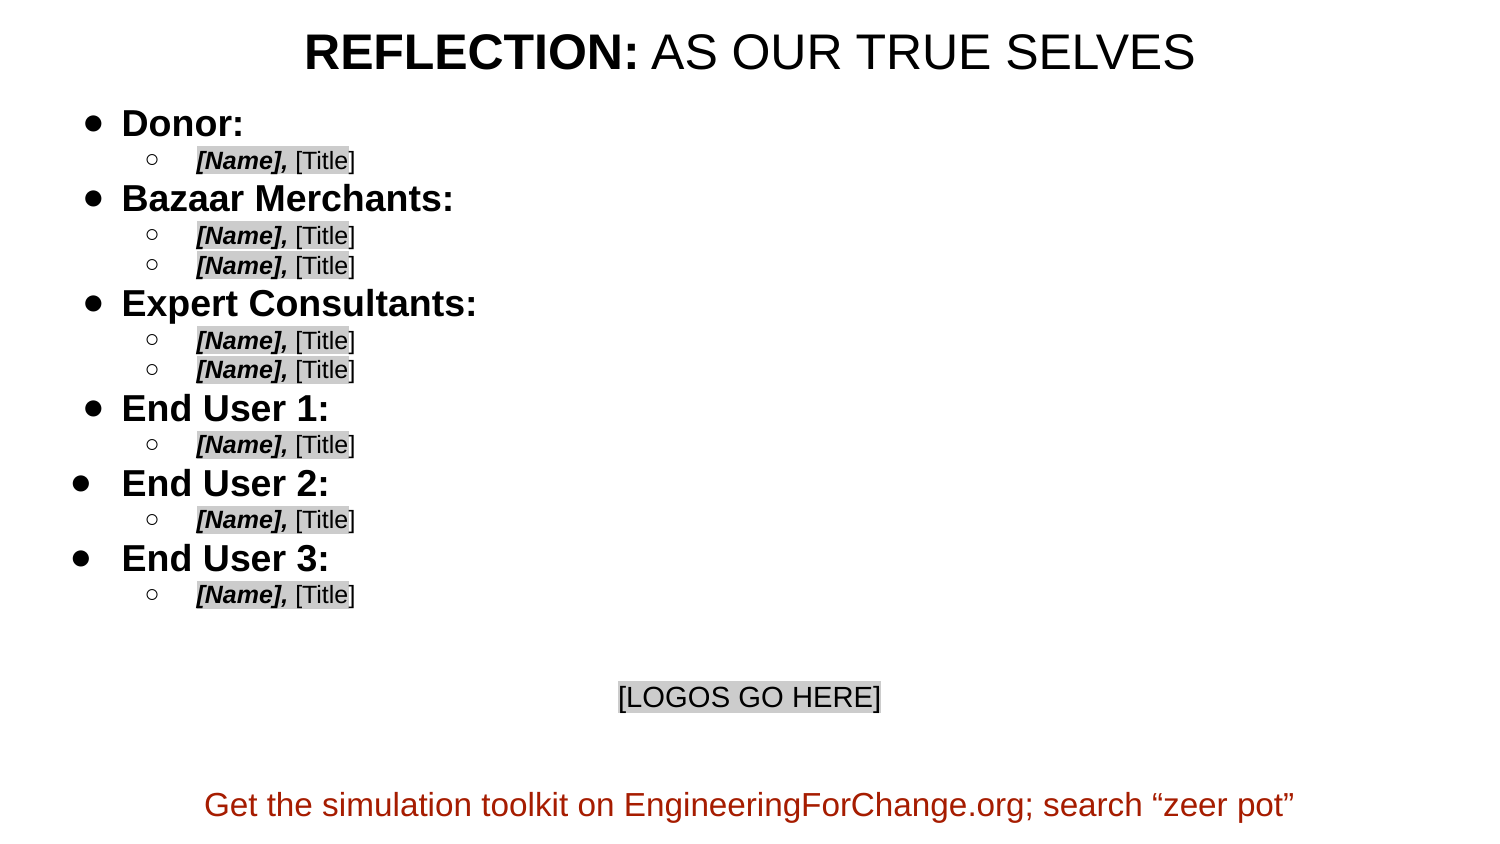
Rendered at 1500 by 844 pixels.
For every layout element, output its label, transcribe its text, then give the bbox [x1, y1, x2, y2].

text_box REFLECTION: AS OUR TRUE SELVES [0, 4, 1500, 105]
text_box Donor: [Name], [Title] Bazaar Merchants: [Name], [Title] [Name], [Title] Expert Consultants: [Name], [Title] [Name], [Title] End User 1: [Name], [Title] End User 2: [Name], [Title] End User 3: [Name], [Title] [31, 84, 1500, 610]
text_box [LOGOS GO HERE] Get the simulation toolkit on EngineeringForChange.org; search “zeer pot” [0, 662, 1500, 830]
